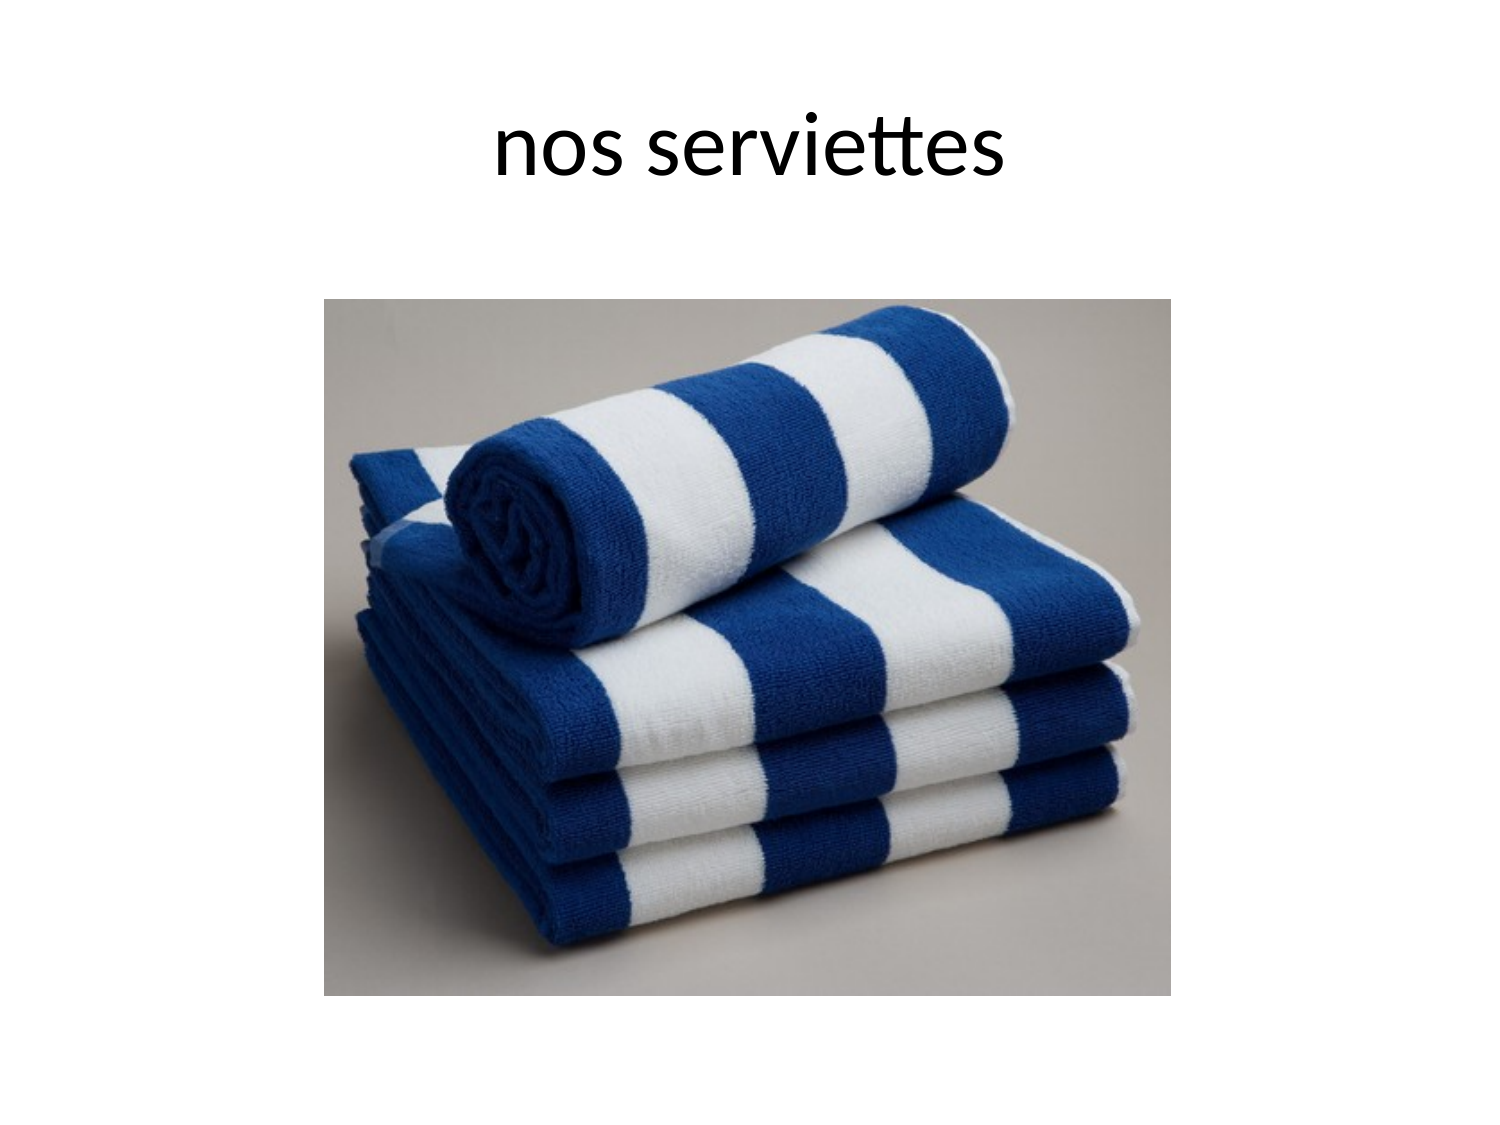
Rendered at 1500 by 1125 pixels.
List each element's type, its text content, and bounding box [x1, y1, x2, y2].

picture [324, 299, 1171, 996]
title nos serviettes [75, 45, 1425, 233]
